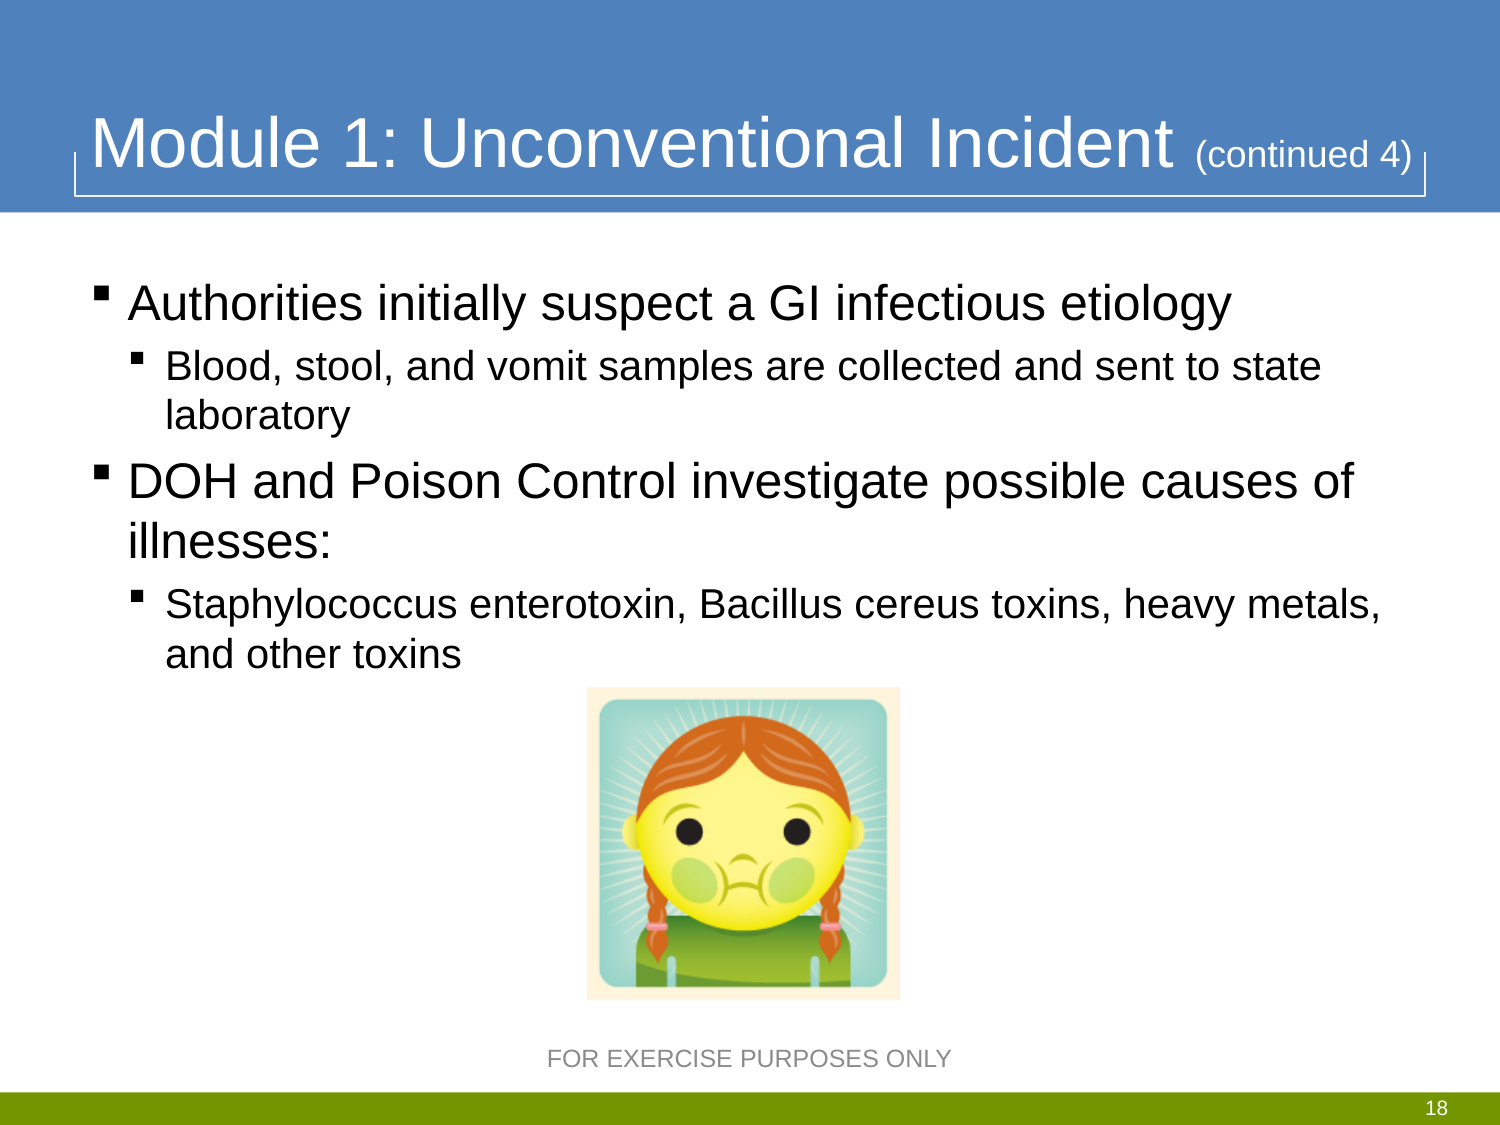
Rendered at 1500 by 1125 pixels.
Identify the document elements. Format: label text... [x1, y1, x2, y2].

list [587, 687, 901, 1000]
title Module 1: Unconventional Incident (continued 4) [74, 44, 1463, 233]
list Authorities initially suspect a GI infectious etiology Blood, stool, and vomit samples are collected and sent to state laboratory DOH and Poison Control investigate possible causes of illnesses: Staphylococcus enterotoxin, Bacillus cereus toxins, heavy metals, and other toxins [74, 262, 1426, 1001]
footer FOR EXERCISE PURPOSES ONLY [512, 1042, 988, 1103]
